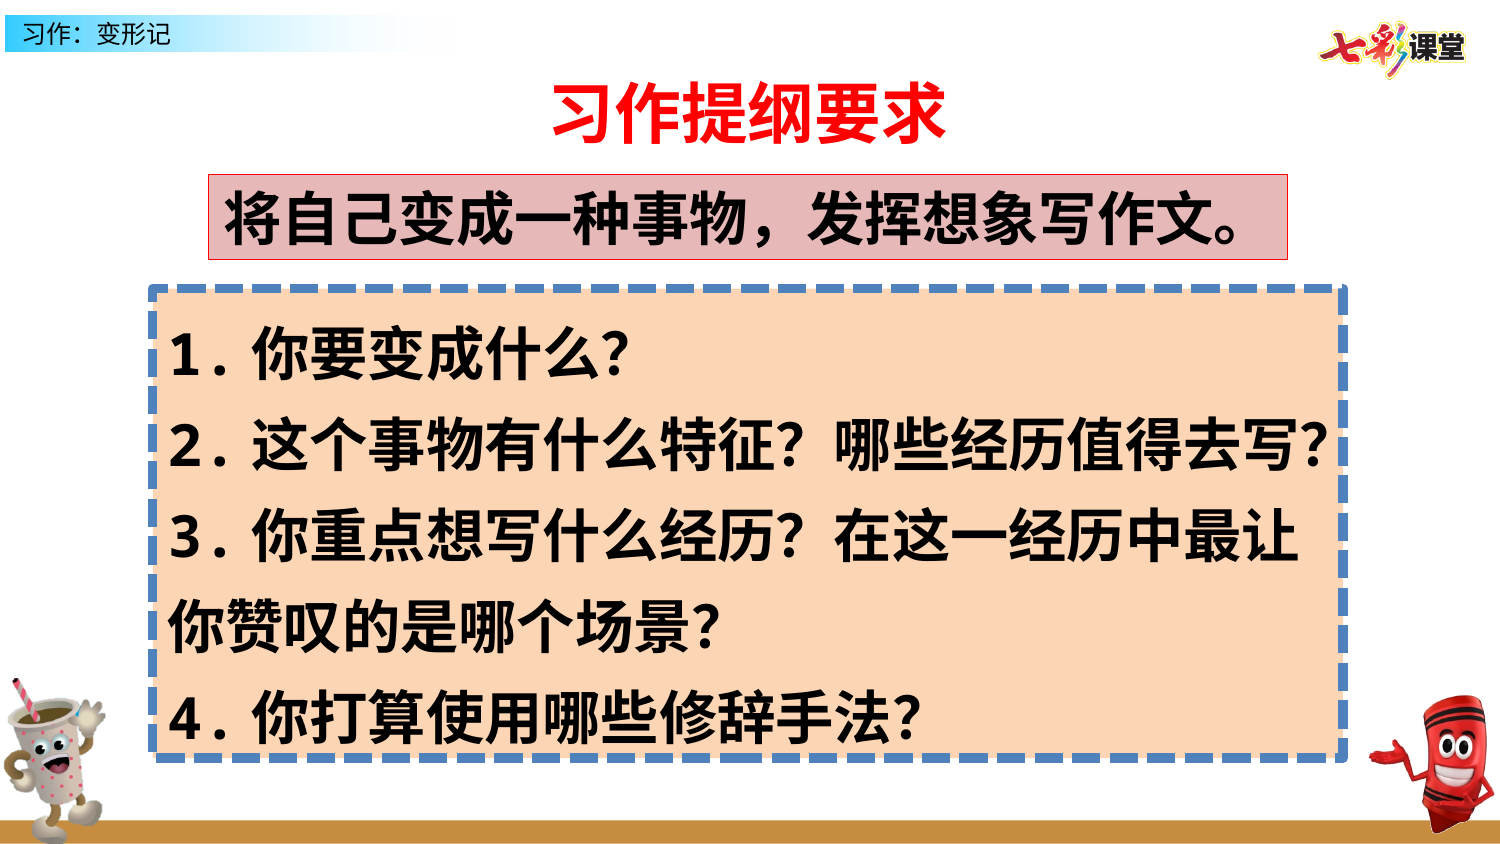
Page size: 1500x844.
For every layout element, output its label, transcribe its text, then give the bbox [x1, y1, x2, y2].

picture [1364, 678, 1500, 844]
text_box 1.你要变成什么？ 2.这个事物有什么特征？哪些经历值得去写？ 3.你重点想写什么经历？在这一经历中最让你赞叹的是哪个场景？ 4.你打算使用哪些修辞手法？ [152, 288, 1344, 759]
text_box 习作提纲要求 [466, 64, 1030, 160]
text_box 将自己变成一种事物，发挥想象写作文。 [208, 174, 1288, 260]
picture [1316, 20, 1468, 80]
picture [0, 678, 143, 844]
